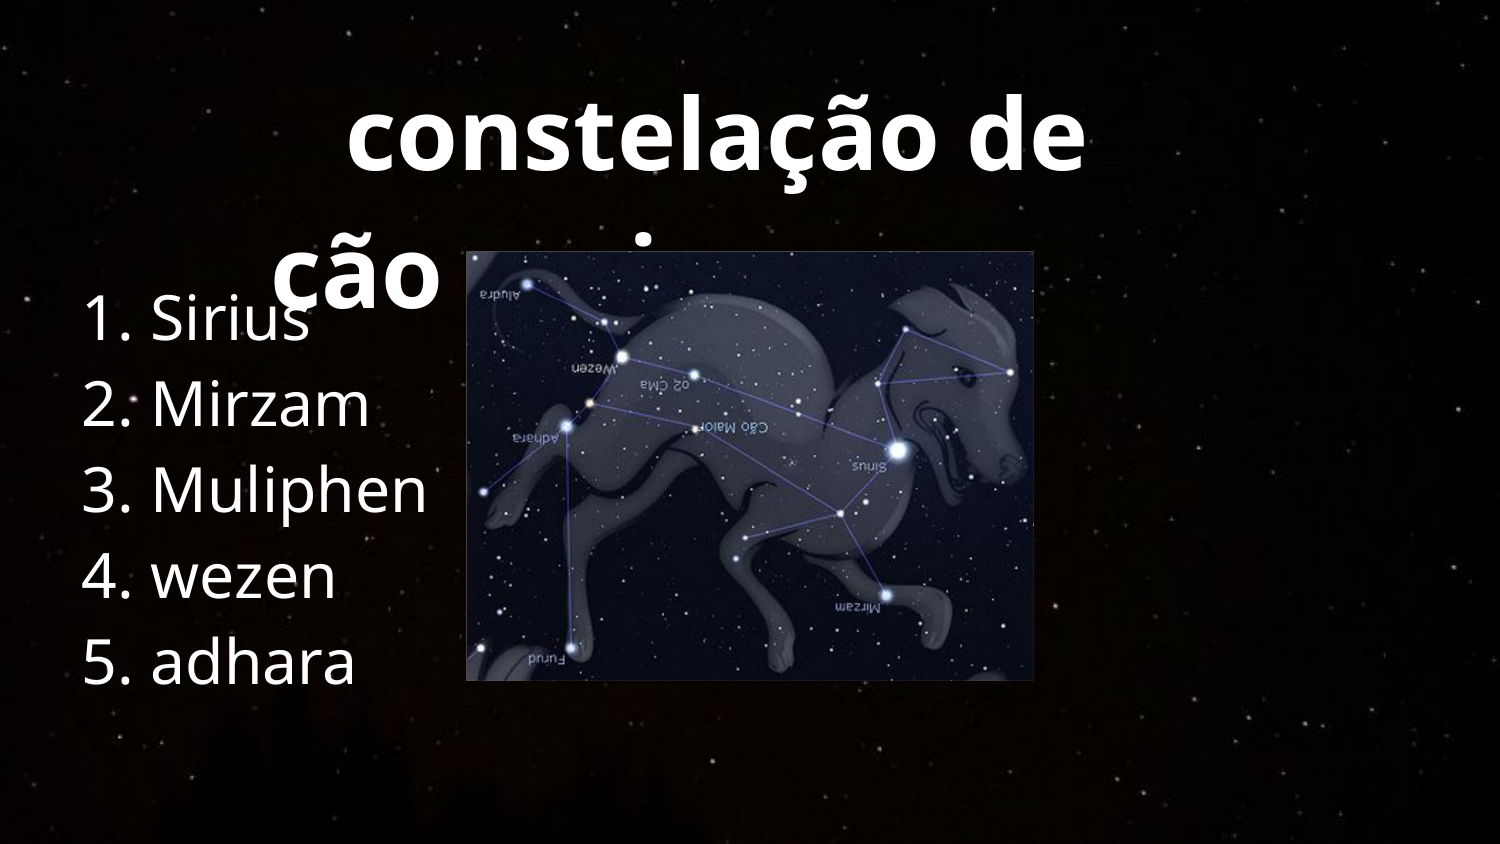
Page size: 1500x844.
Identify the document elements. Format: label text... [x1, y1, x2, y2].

list Sirius Mirzam Muliphen wezen adhara [60, 251, 463, 681]
picture [0, 0, 1500, 844]
title constelação de cão maior [0, 37, 1278, 132]
